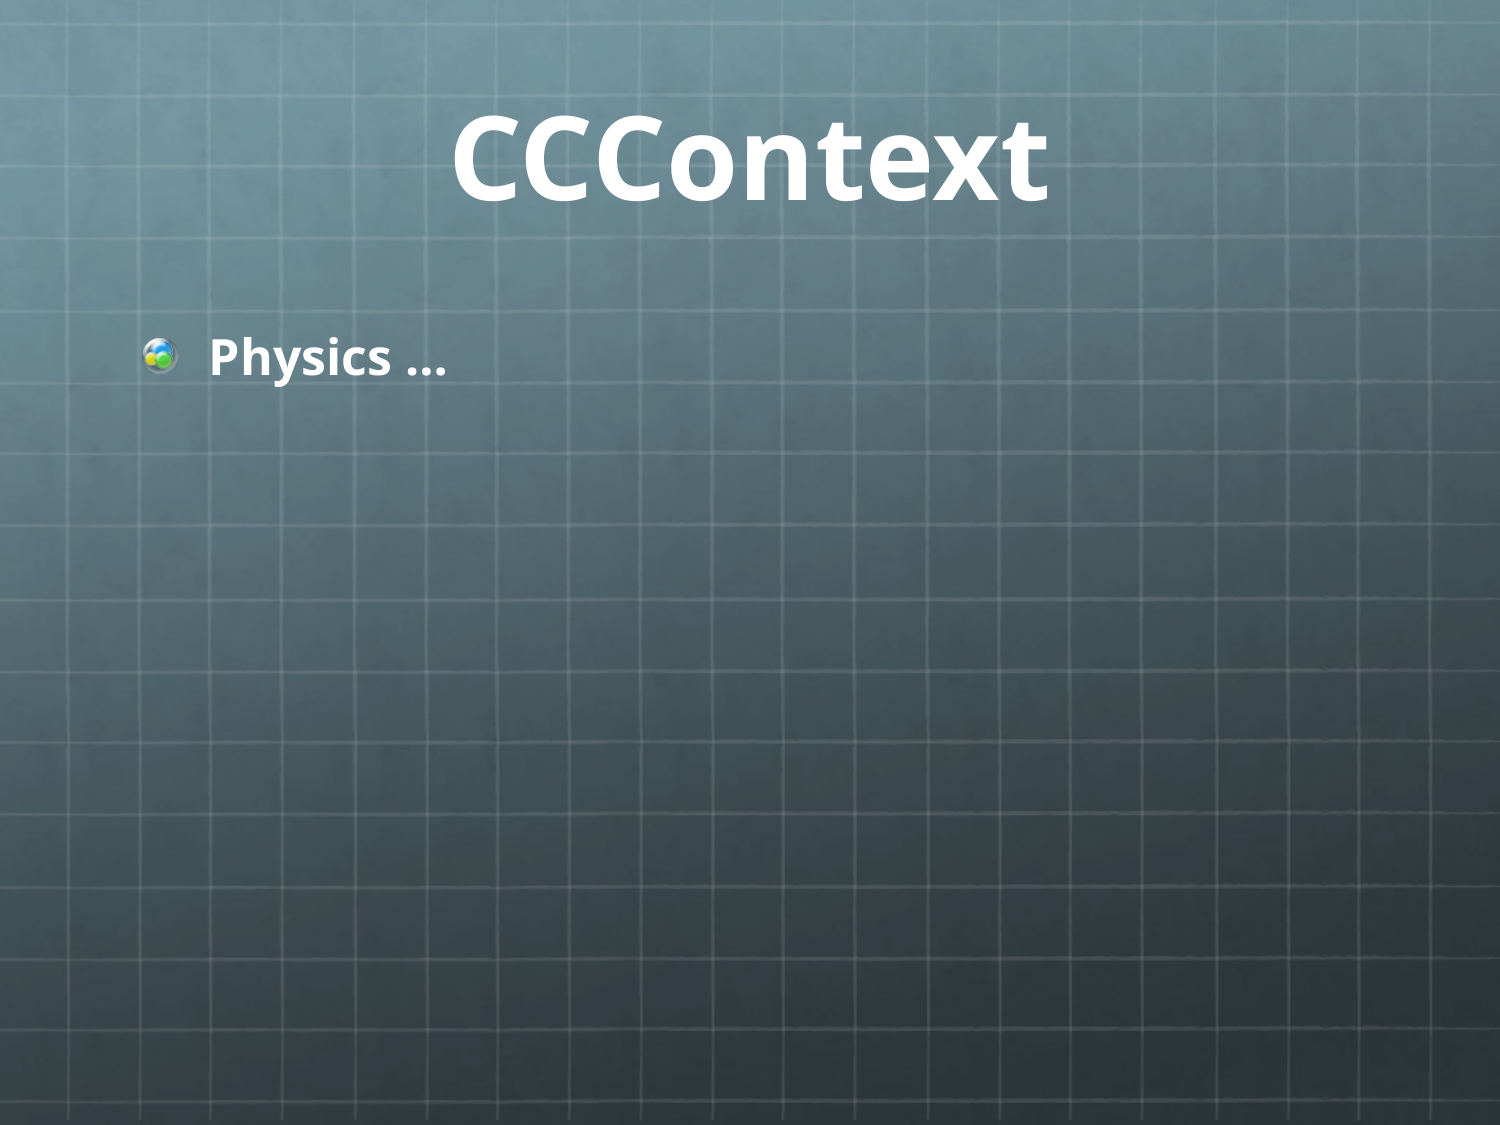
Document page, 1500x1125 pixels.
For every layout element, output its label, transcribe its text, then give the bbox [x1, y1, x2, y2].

picture [0, 0, 1500, 1125]
title CCContext [127, 17, 1372, 289]
list Physics … [127, 318, 1350, 1099]
